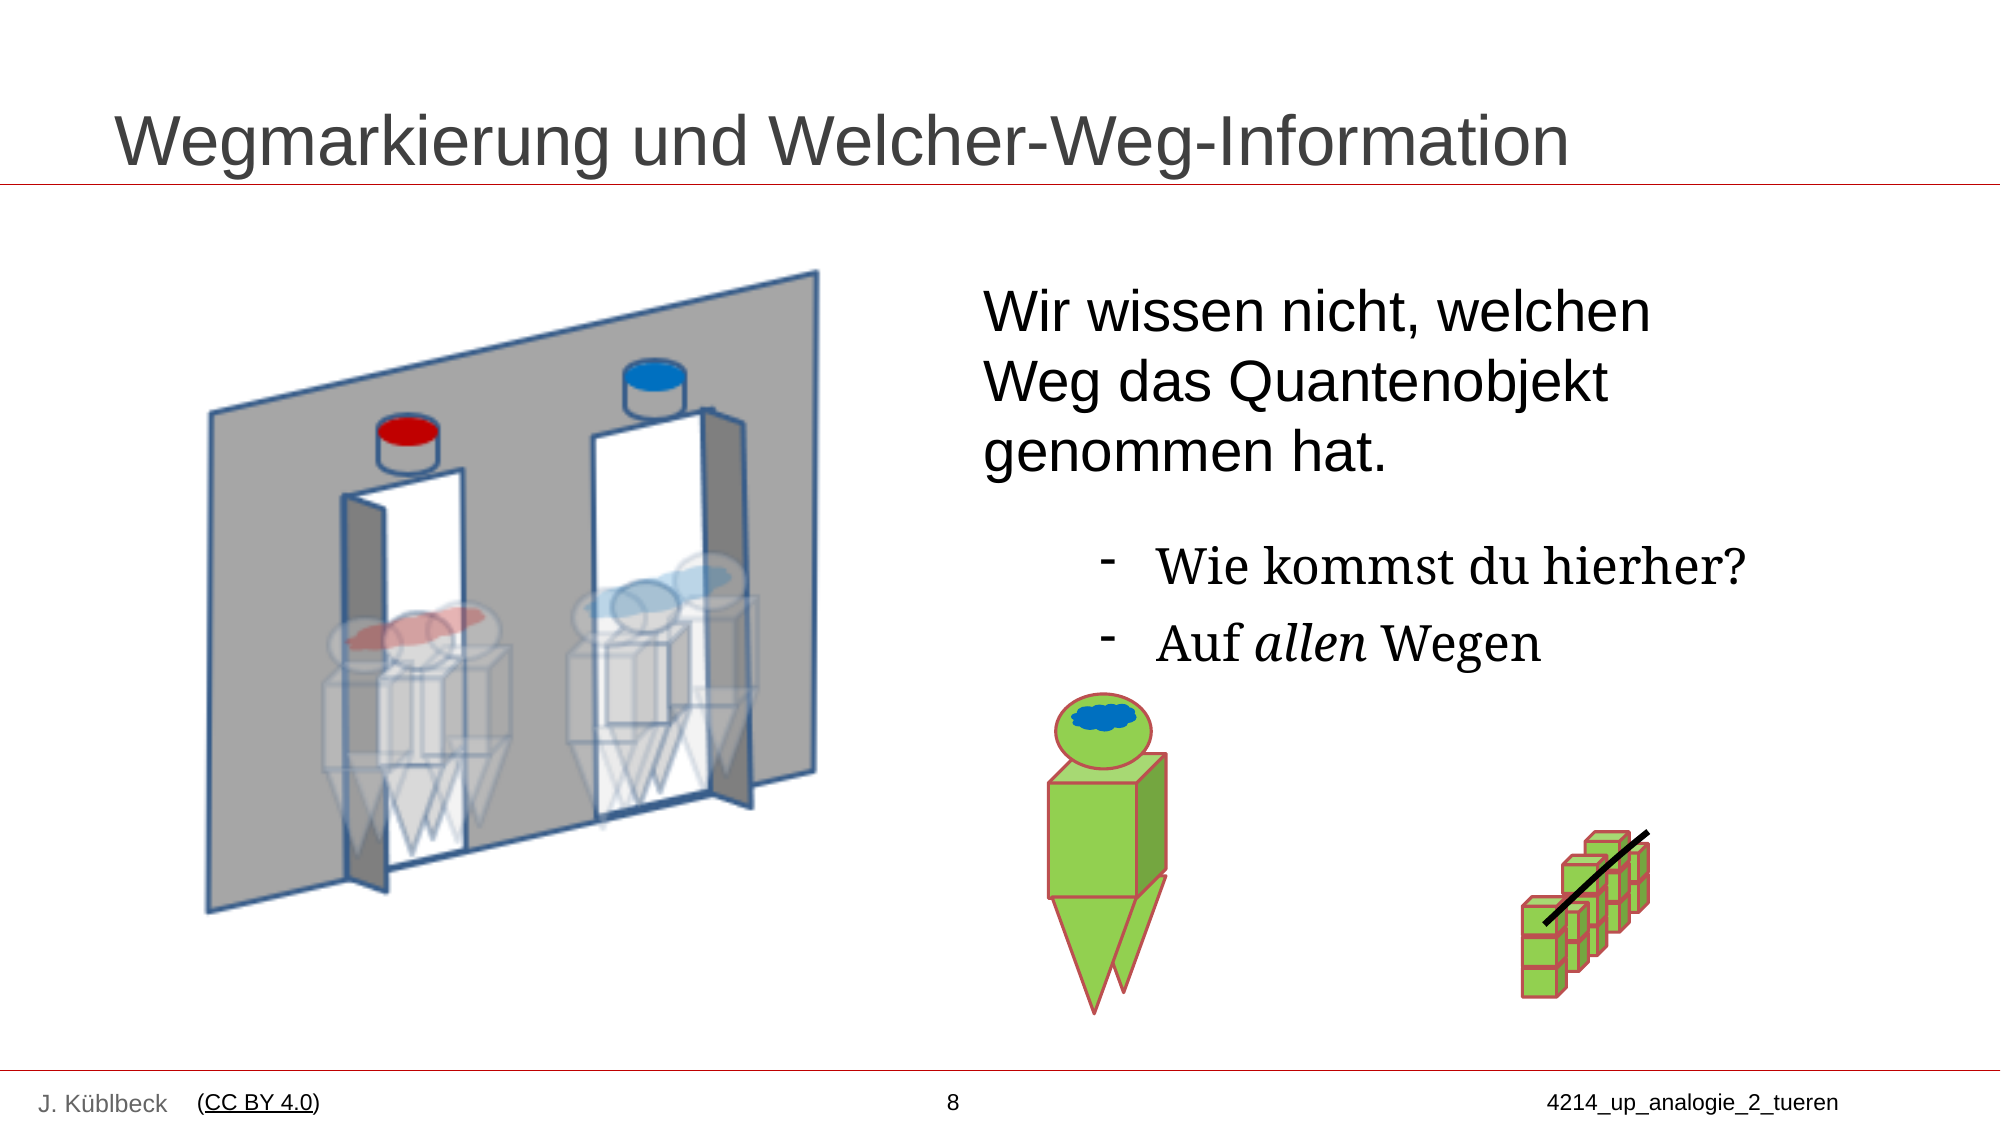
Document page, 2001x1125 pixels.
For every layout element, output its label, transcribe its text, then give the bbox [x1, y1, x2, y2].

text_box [1048, 693, 1167, 1015]
title Wegmarkierung und Welcher-Weg-Information [99, 90, 1900, 185]
text_box Wie kommst du hierher? [1084, 527, 1799, 602]
text_box Auf allen Wegen [1084, 604, 1586, 680]
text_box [1522, 831, 1649, 998]
picture [74, 231, 966, 941]
text_box Wir wissen nicht, welchen Weg das Quantenobjekt genommen hat. [971, 265, 1697, 371]
